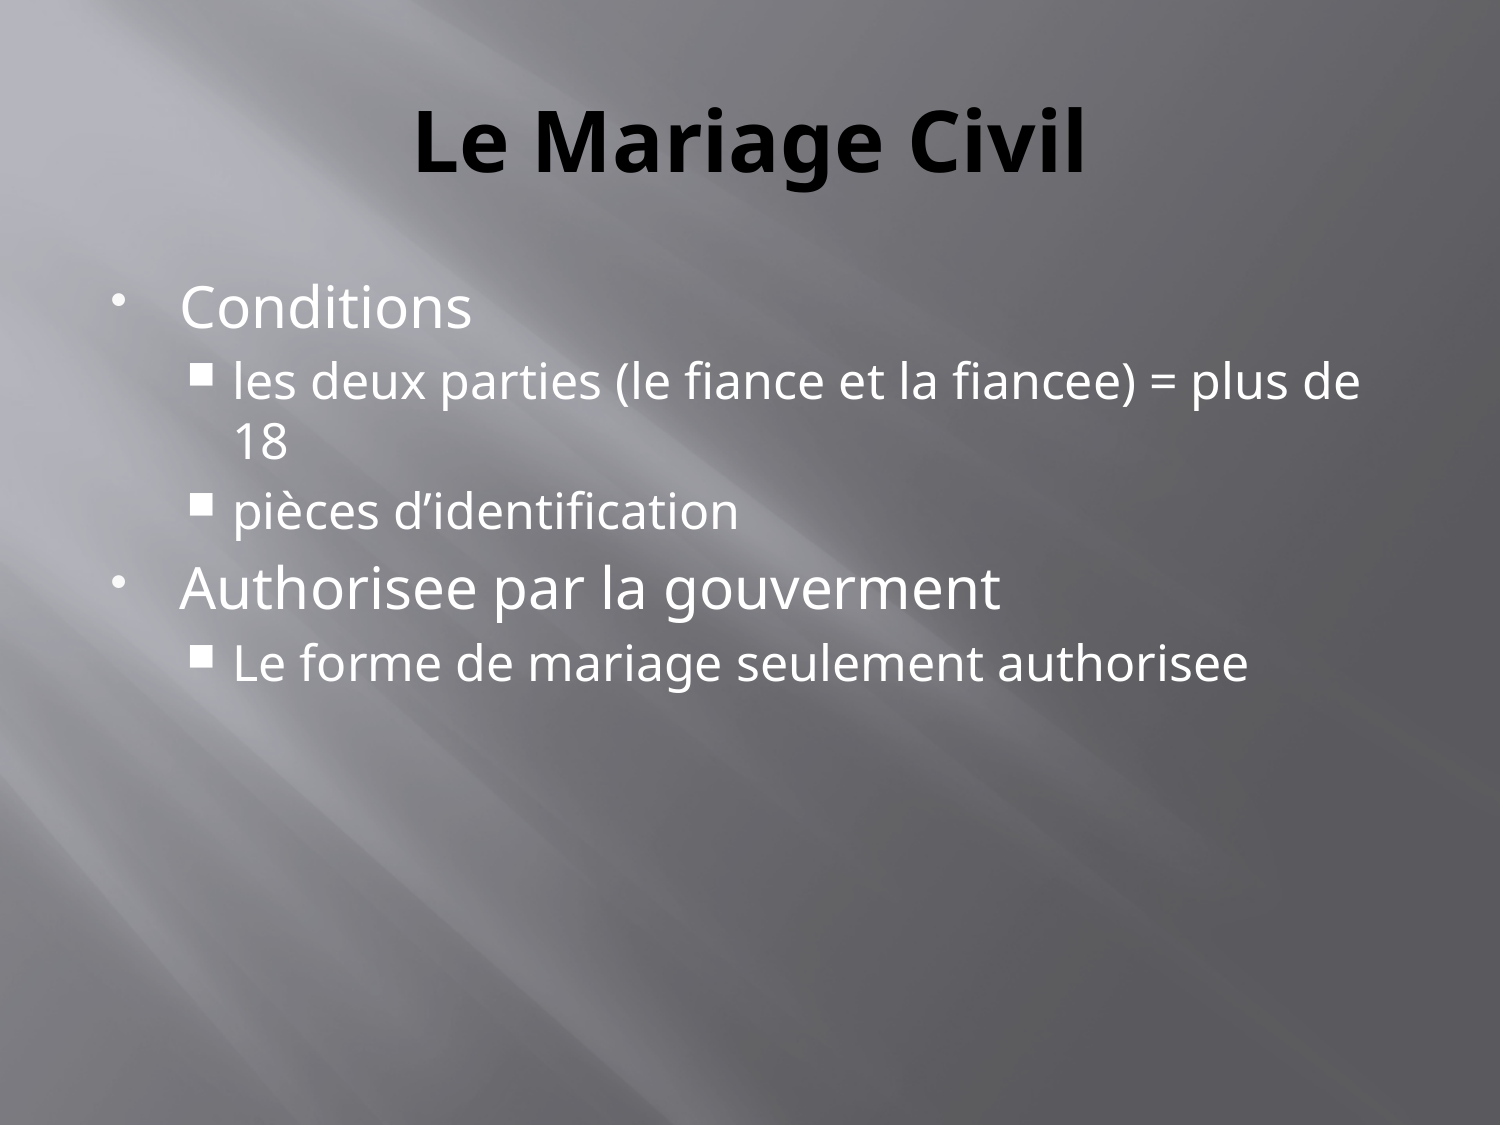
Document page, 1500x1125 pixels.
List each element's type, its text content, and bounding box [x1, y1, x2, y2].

title Le Mariage Civil [75, 45, 1425, 233]
list Conditions les deux parties (le fiance et la fiancee) = plus de 18 pièces d’identification Authorisee par la gouverment Le forme de mariage seulement authorisee [75, 262, 1425, 1035]
